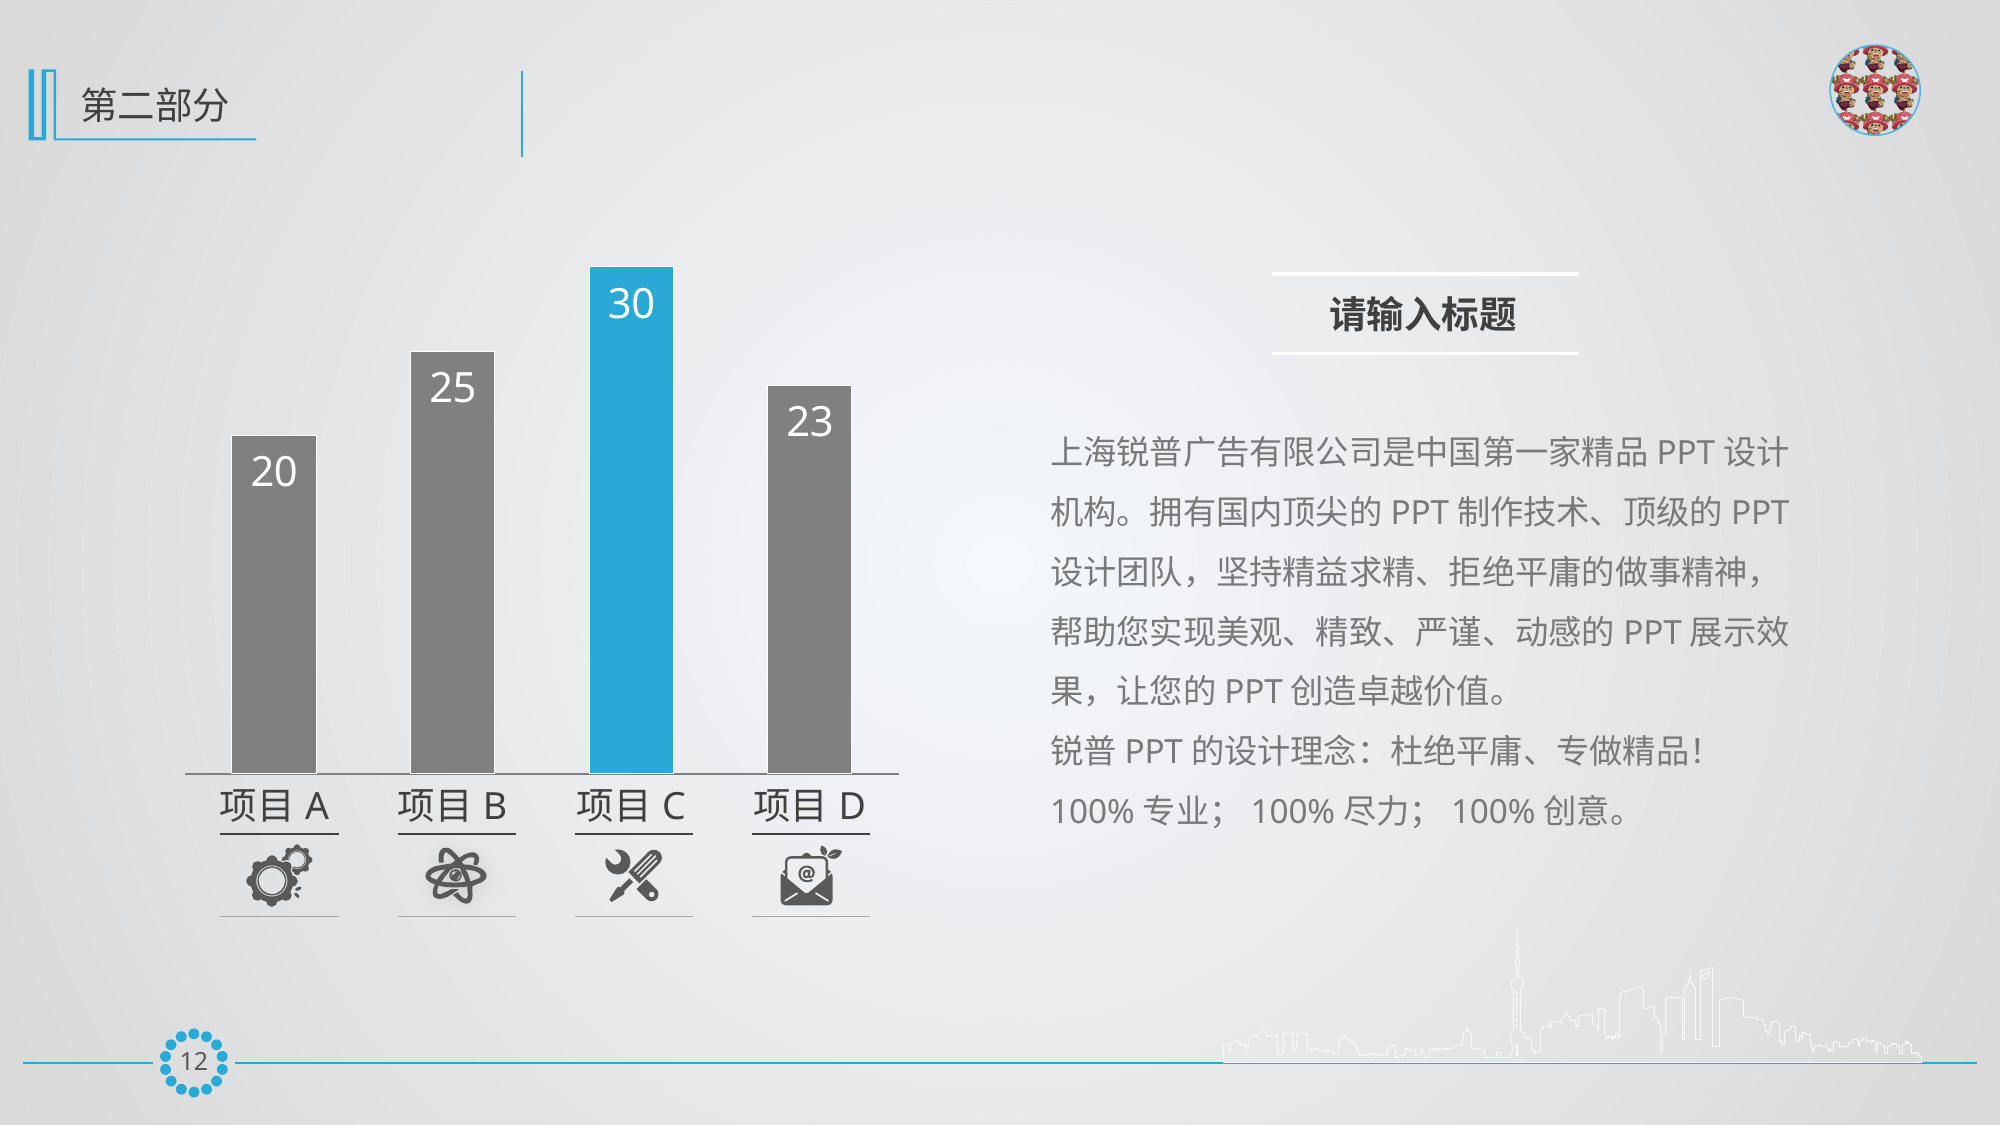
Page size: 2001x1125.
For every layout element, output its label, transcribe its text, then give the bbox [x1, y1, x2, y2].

picture [1831, 46, 1919, 134]
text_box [780, 845, 843, 906]
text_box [245, 843, 313, 907]
text_box [425, 847, 487, 904]
text_box 上海锐普广告有限公司是中国第一家精品PPT设计机构。拥有国内顶尖的PPT制作技术、顶级的PPT设计团队，坚持精益求精、拒绝平庸的做事精神，帮助您实现美观、精致、严谨、动感的PPT展示效果，让您的PPT创造卓越价值。 锐普PPT的设计理念：杜绝平庸、专做精品！100%专业；100%尽力；100%创意。 [1035, 403, 1827, 838]
chart [169, 168, 915, 846]
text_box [1271, 273, 1580, 354]
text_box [604, 848, 664, 903]
slide_number 11 [169, 1039, 218, 1086]
